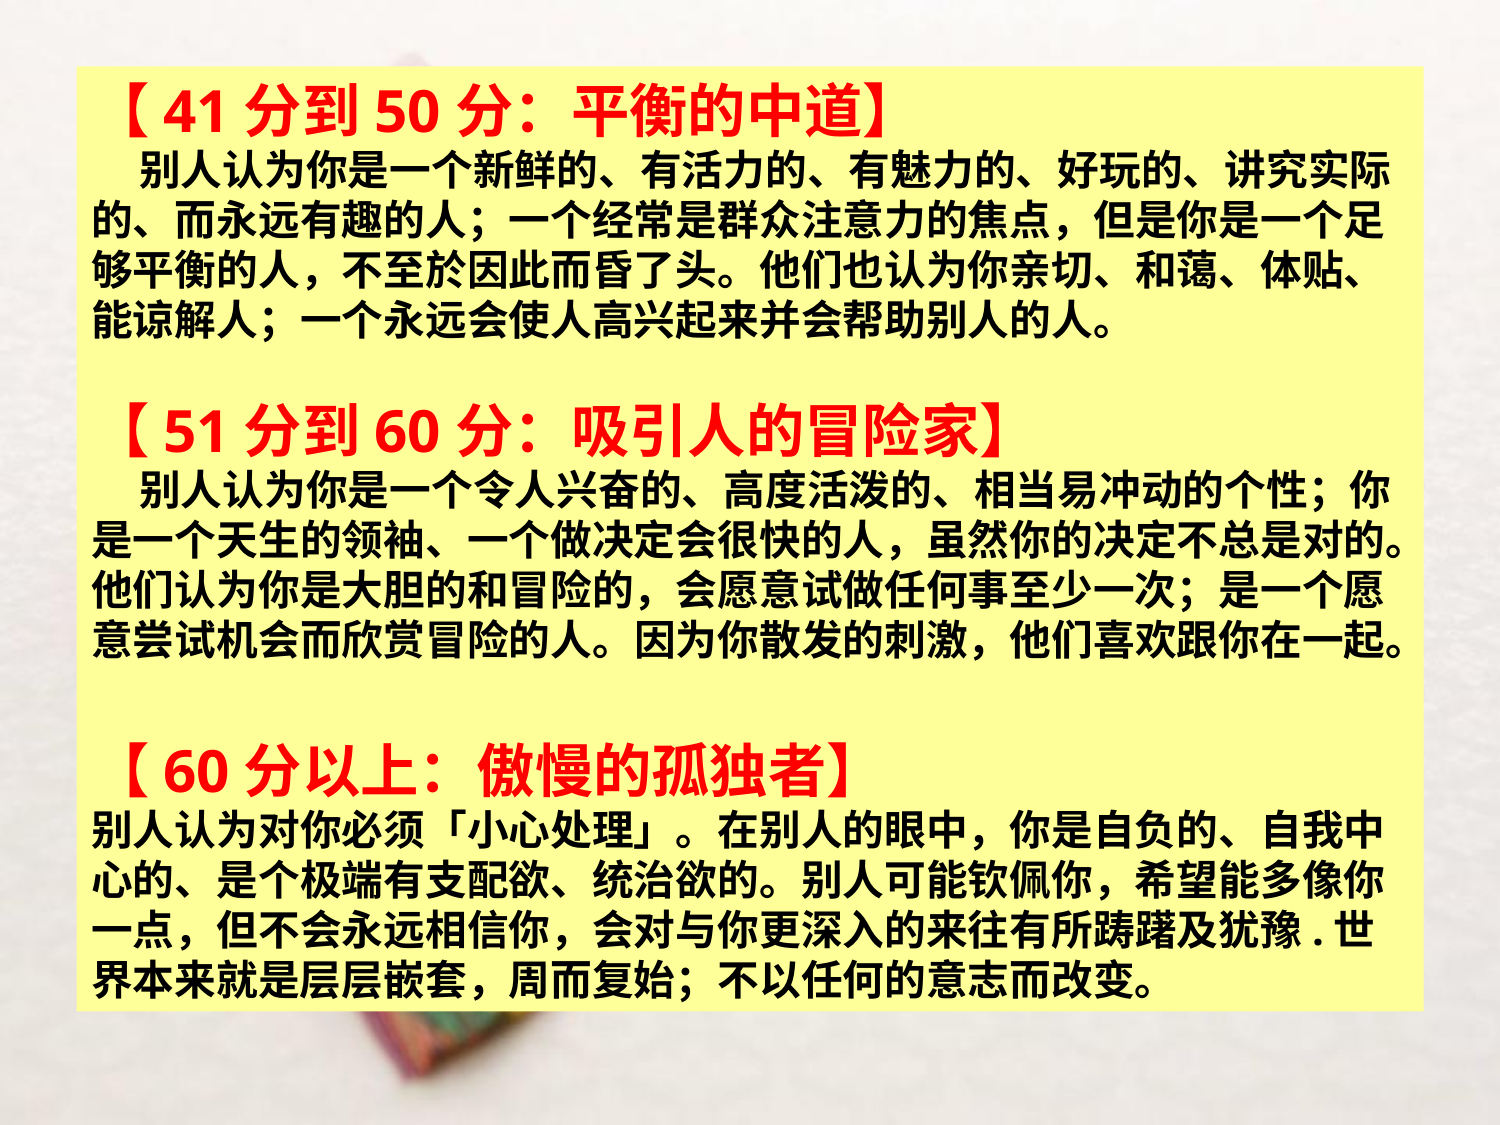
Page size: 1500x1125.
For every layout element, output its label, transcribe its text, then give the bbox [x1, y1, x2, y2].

text_box 【41分到50分：平衡的中道】 别人认为你是一个新鲜的、有活力的、有魅力的、好玩的、讲究实际的、而永远有趣的人；一个经常是群众注意力的焦点，但是你是一个足够平衡的人，不至於因此而昏了头。他们也认为你亲切、和蔼、体贴、能谅解人；一个永远会使人高兴起来并会帮助别人的人。 【51分到60分：吸引人的冒险家】 别人认为你是一个令人兴奋的、高度活泼的、相当易冲动的个性；你是一个天生的领袖、一个做决定会很快的人，虽然你的决定不总是对的。他们认为你是大胆的和冒险的，会愿意试做任何事至少一次；是一个愿意尝试机会而欣赏冒险的人。因为你散发的刺激，他们喜欢跟你在一起。 【60分以上：傲慢的孤独者】 别人认为对你必须「小心处理」。在别人的眼中，你是自负的、自我中心的、是个极端有支配欲、统治欲的。别人可能钦佩你，希望能多像你一点，但不会永远相信你，会对与你更深入的来往有所踌躇及犹豫.世界本来就是层层嵌套，周而复始；不以任何的意志而改变。 [76, 66, 1424, 1012]
picture [0, 0, 1500, 1125]
